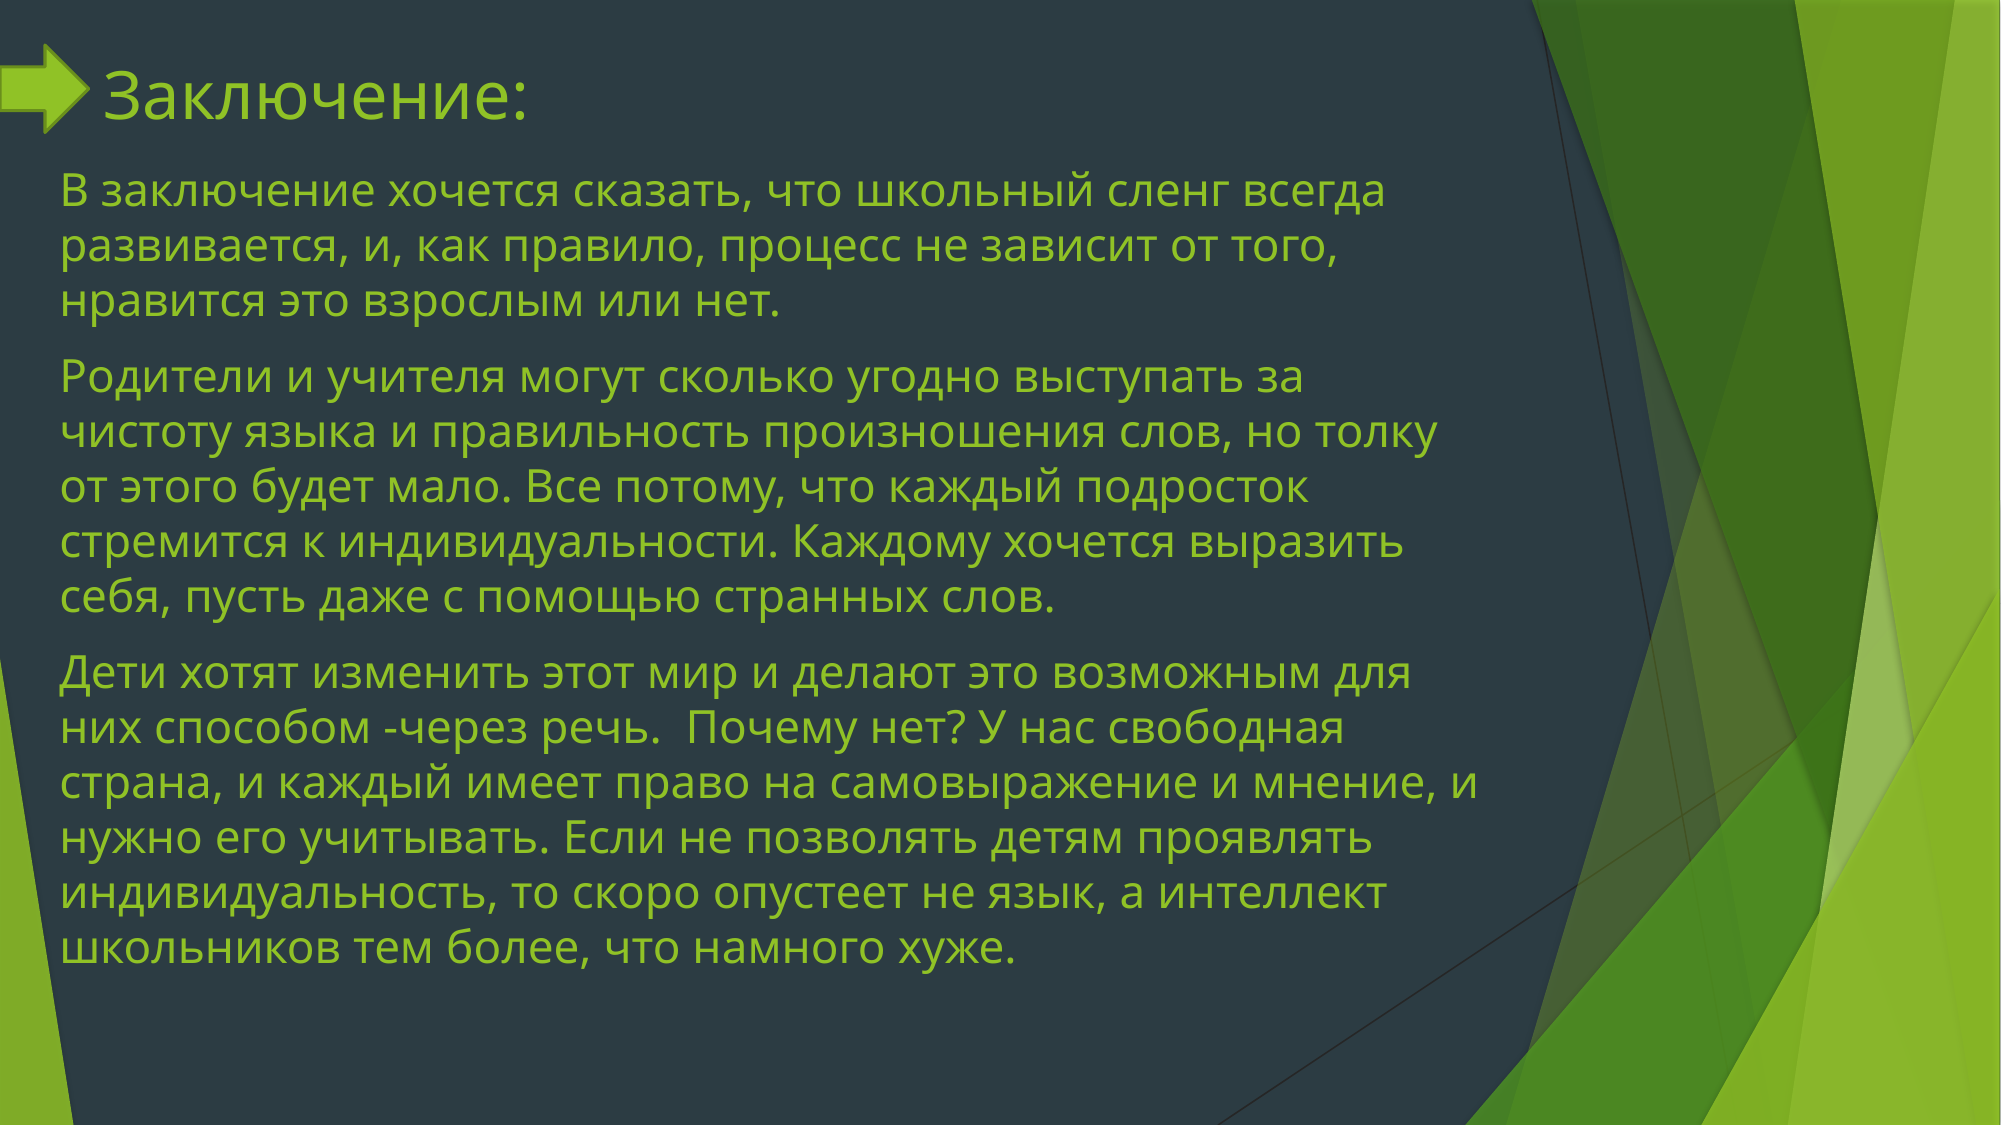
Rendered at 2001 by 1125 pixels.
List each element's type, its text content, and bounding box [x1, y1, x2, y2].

title Заключение: [88, 45, 1499, 153]
list В заключение хочется сказать, что школьный сленг всегда развивается, и, как правило, процесс не зависит от того, нравится это взрослым или нет. Родители и учителя могут сколько угодно выступать за чистоту языка и правильность произношения слов, но толку от этого будет мало. Все потому, что каждый подросток стремится к индивидуальности. Каждому хочется выразить себя, пусть даже с помощью странных слов. Дети хотят изменить этот мир и делают это возможным для них способом -через речь. Почему нет? У нас свободная страна, и каждый имеет право на самовыражение и мнение, и нужно его учитывать. Если не позволять детям проявлять индивидуальность, то скоро опустеет не язык, а интеллект школьников тем более, что намного хуже. [44, 153, 1499, 985]
text_box [0, 43, 90, 134]
